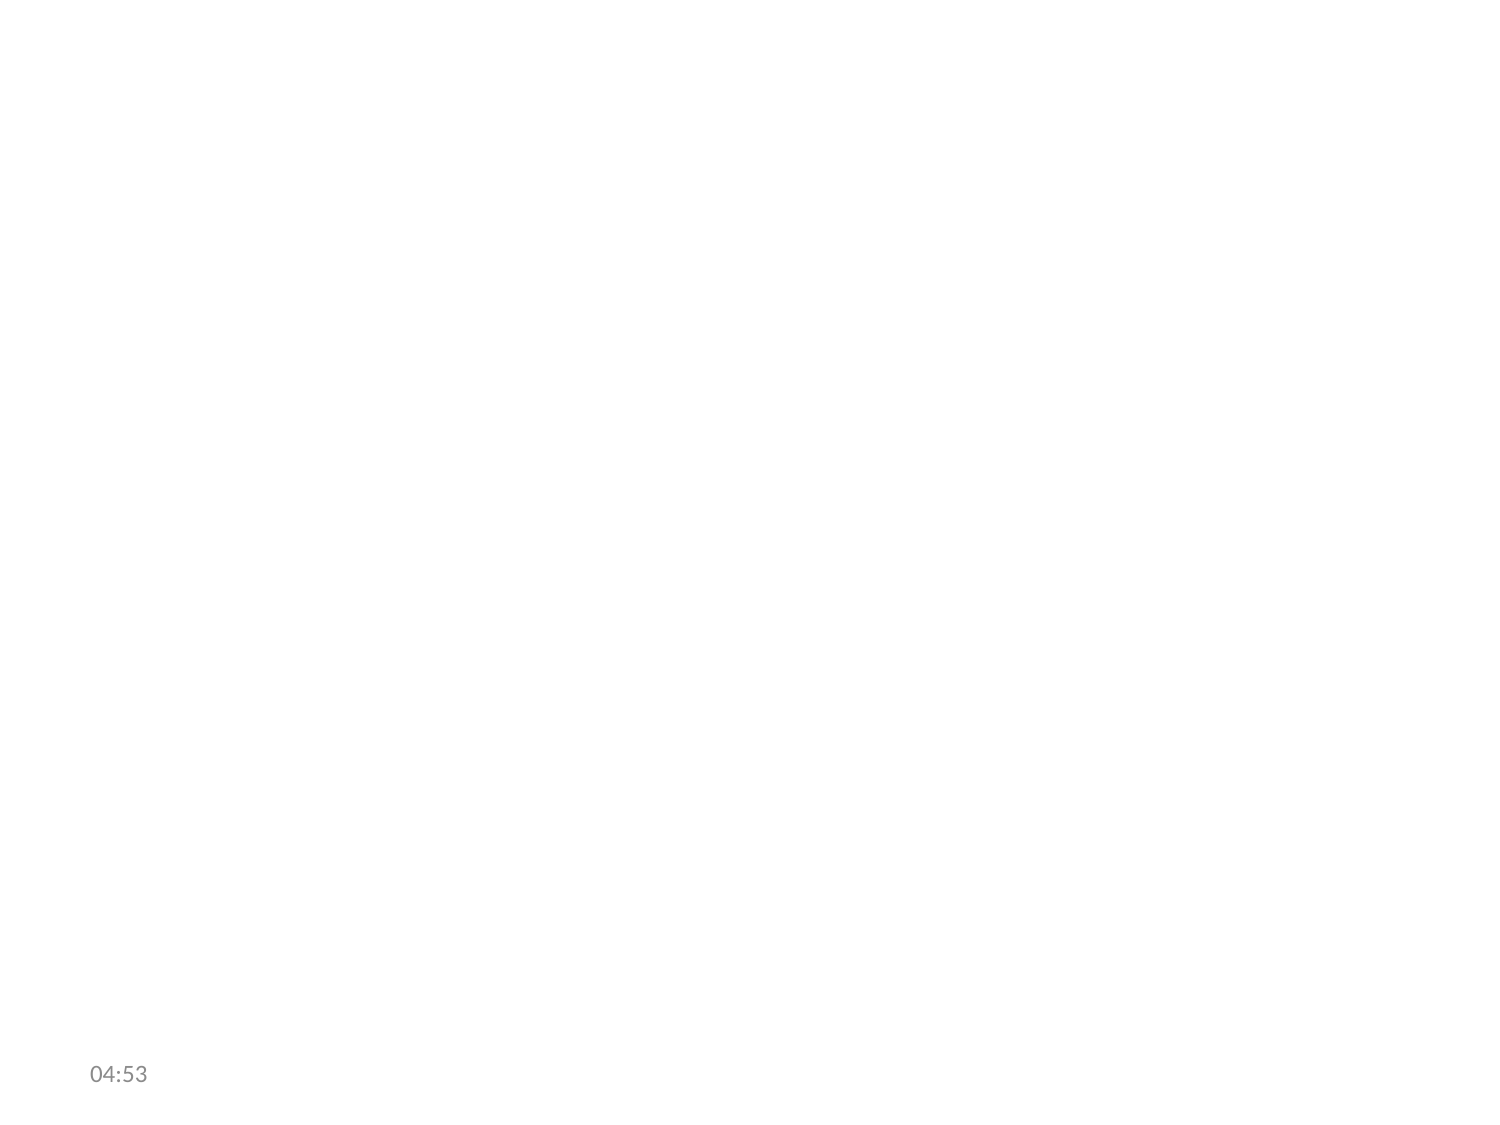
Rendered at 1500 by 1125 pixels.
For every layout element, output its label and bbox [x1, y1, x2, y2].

slide_number [75, 1042, 425, 1103]
